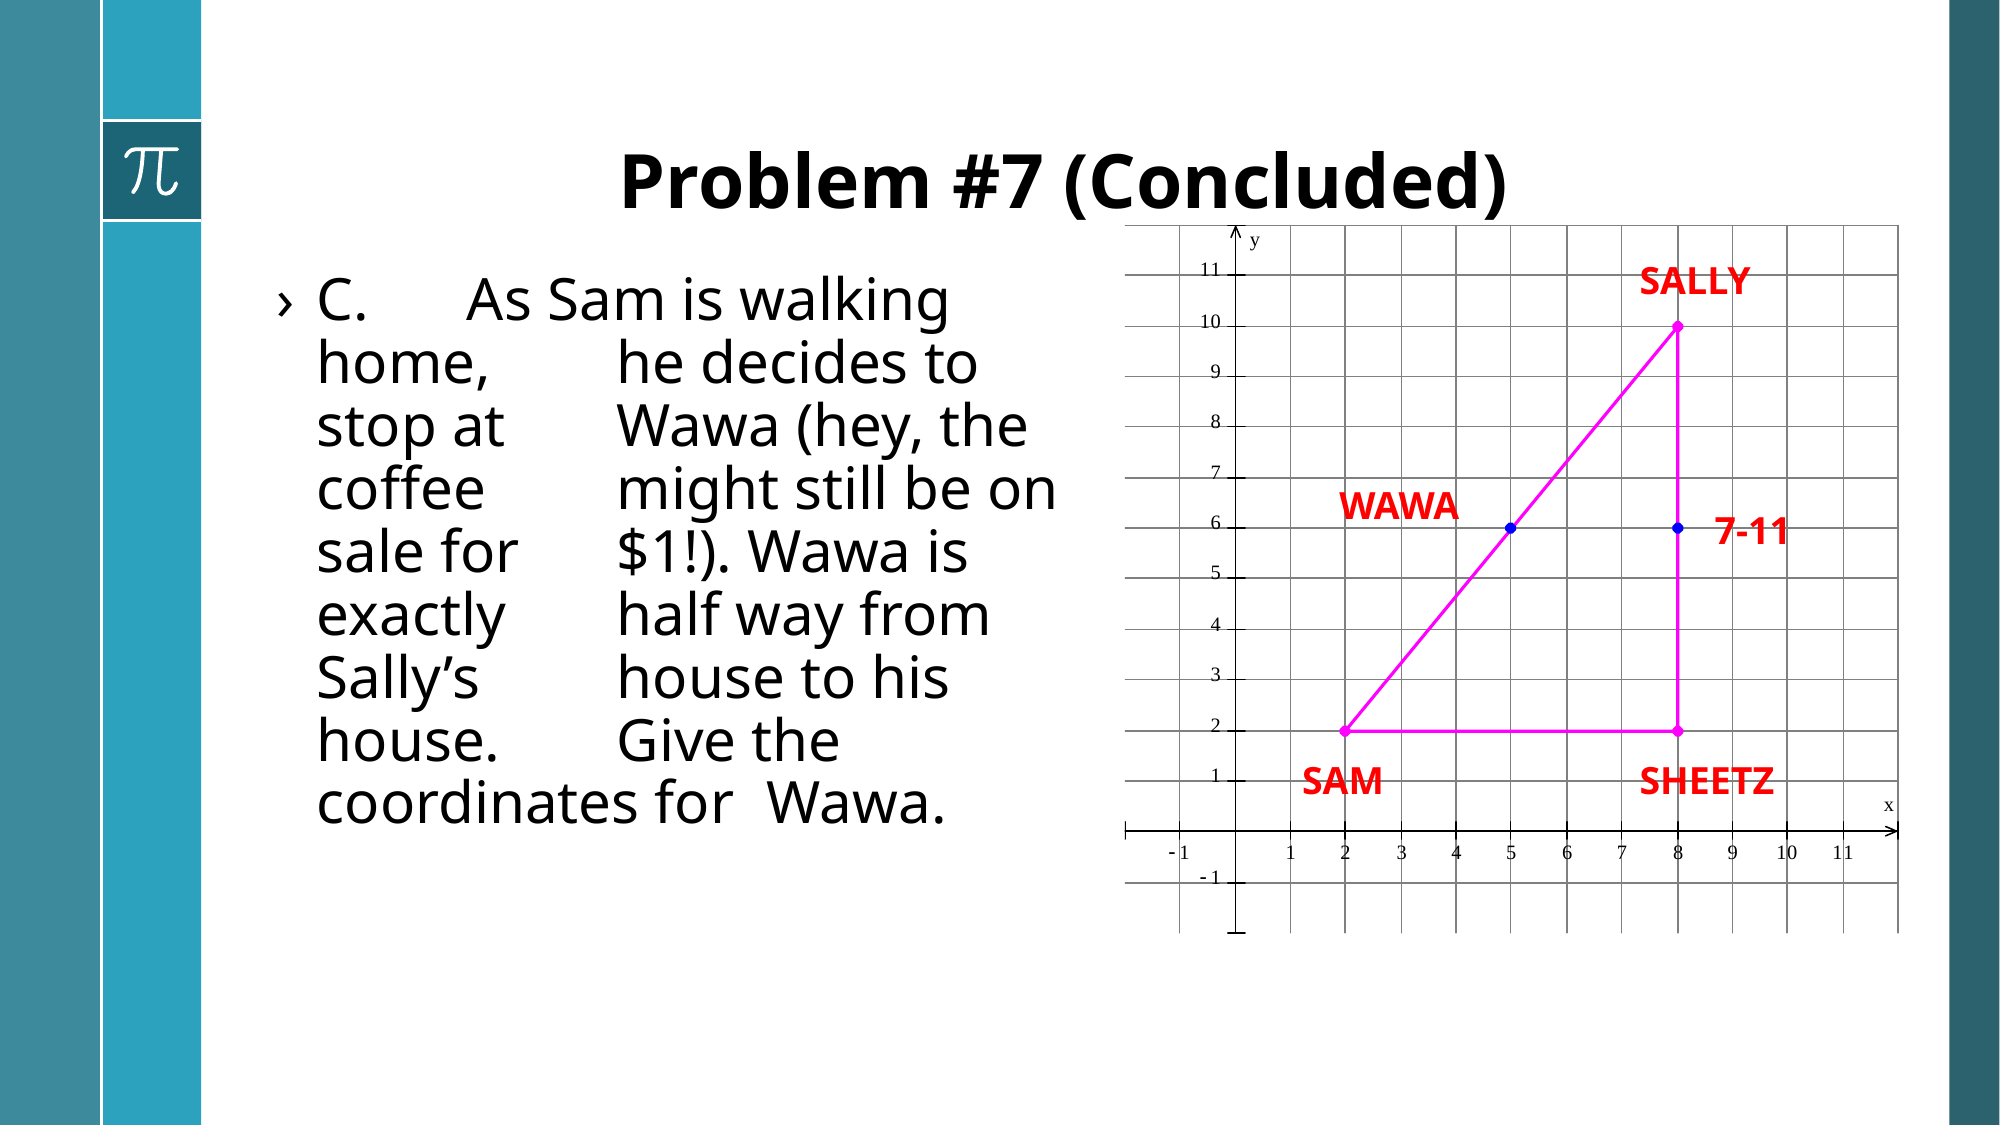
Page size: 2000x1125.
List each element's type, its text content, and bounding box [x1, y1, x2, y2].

list C. As Sam is walking home, he decides to stop at Wawa (hey, the coffee might still be on sale for $1!). Wawa is exactly half way from Sally’s house to his house. Give the coordinates for Wawa. [261, 262, 1100, 1013]
title Problem #7 (Concluded) [261, 29, 1867, 233]
picture [1124, 224, 1900, 935]
